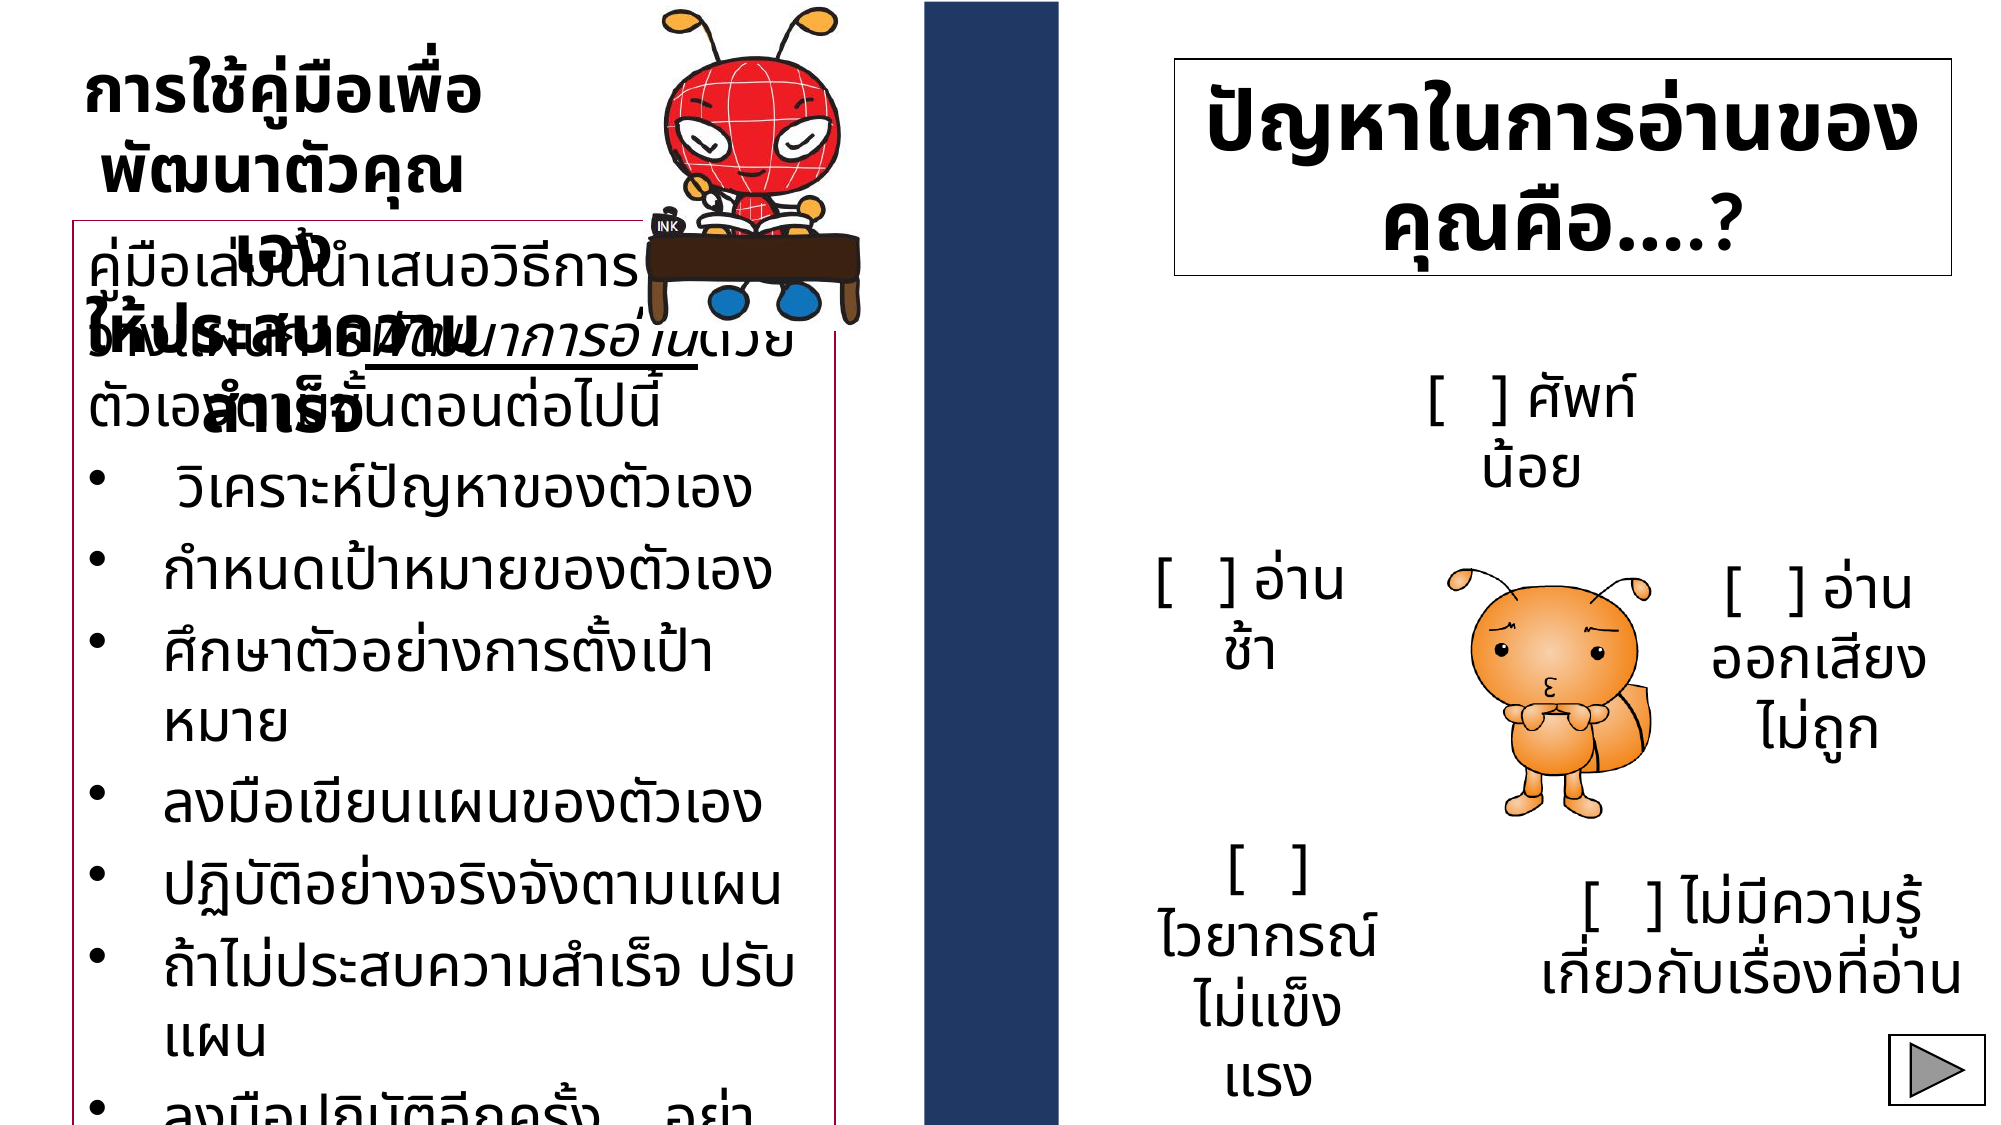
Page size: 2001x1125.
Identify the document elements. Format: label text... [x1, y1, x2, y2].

text_box [ ] อ่านช้า [1118, 532, 1383, 690]
text_box [ ] ไวยากรณ์ไม่แข็งแรง [1136, 819, 1401, 1117]
text_box [ ] ไม่มีความรู้เกี่ยวกับเรื่องที่อ่าน [1519, 857, 1985, 1014]
text_box ปัญหาในการอ่านของคุณคือ….? [1174, 58, 1952, 276]
text_box การใช้คู่มือเพื่อพัฒนาตัวคุณเอง ให้ประสบความสำเร็จ [42, 37, 526, 454]
text_box คู่มือเล่มนี้นำเสนอวิธีการวางแผนการพัฒนาการอ่านด้วยตัวเองตามชั้นตอนต่อไปนี้ วิเคราะห์ปัญหาของตัวเอง กำหนดเป้าหมายของตัวเอง ศึกษาตัวอย่างการตั้งเป้าหมาย ลงมือเขียนแผนของตัวเอง ปฏิบัติอย่างจริงจังตามแผน ถ้าไม่ประสบความสำเร็จ ปรับแผน ลงมือปฎิบัติอีกครั้ง ...อย่าท้อแท้ [72, 220, 836, 1125]
picture [643, 5, 868, 332]
text_box [ ] ศัพท์น้อย [1401, 350, 1664, 508]
text_box [ ] อ่านออกเสียงไม่ถูก [1687, 541, 1952, 769]
text_box [923, 1, 1060, 1125]
picture [1446, 568, 1652, 820]
text_box [1888, 1034, 1986, 1106]
